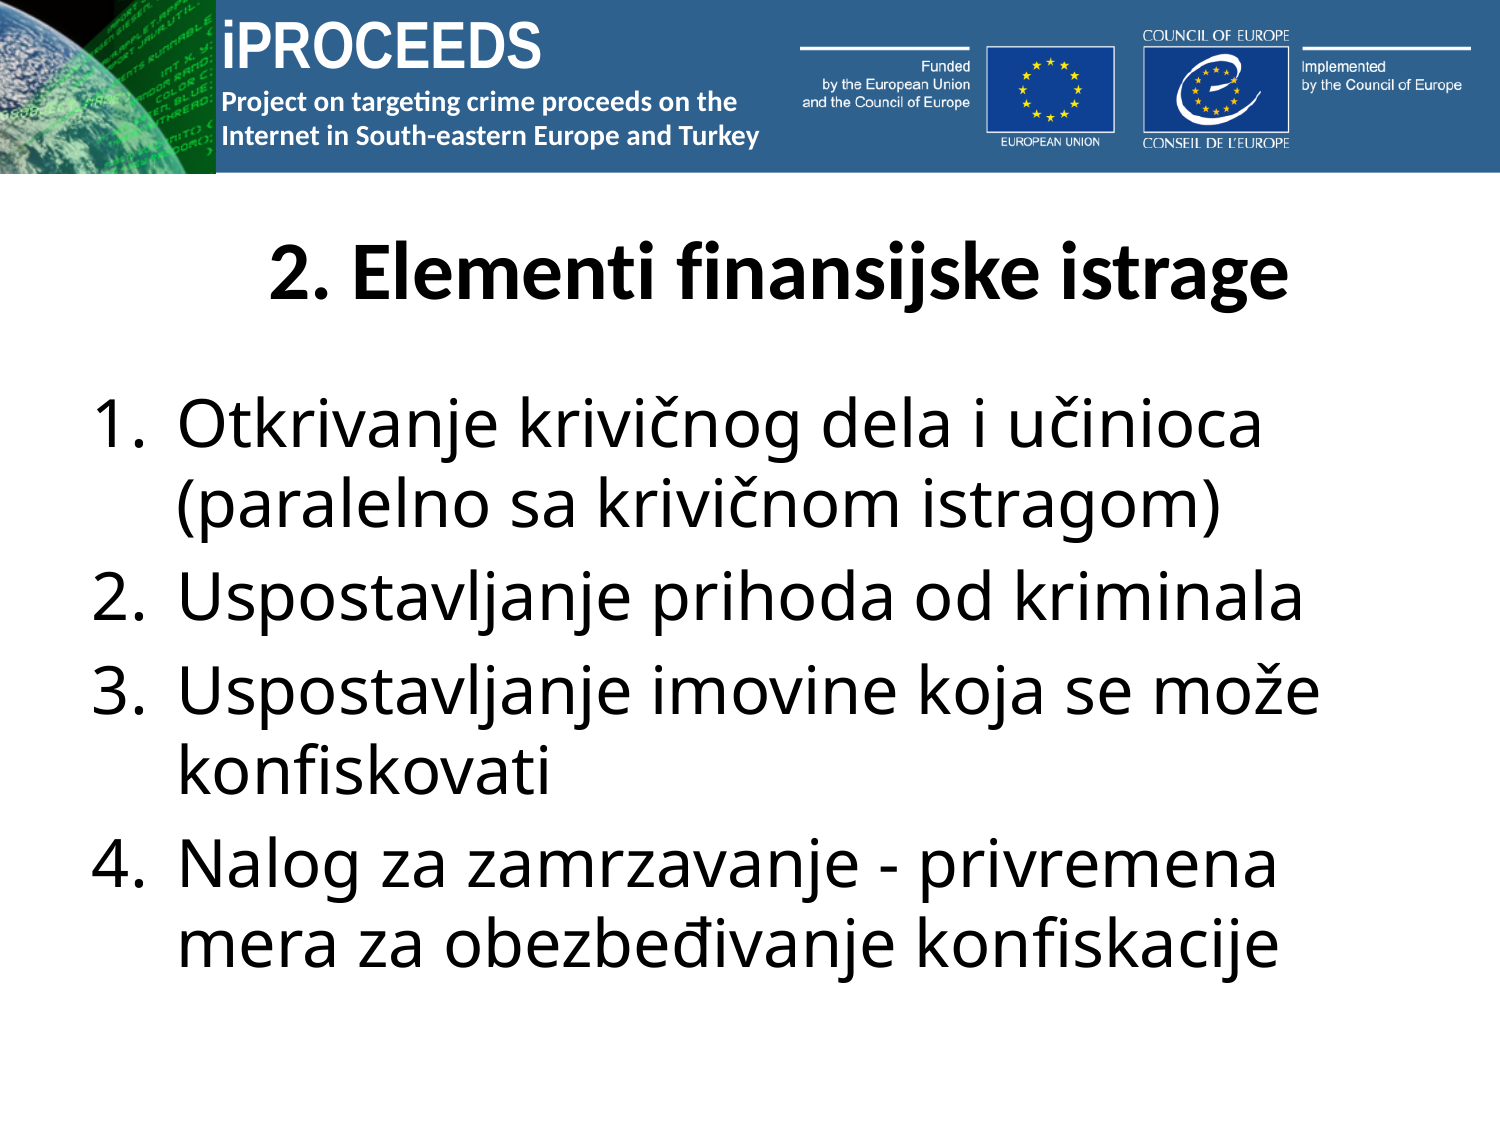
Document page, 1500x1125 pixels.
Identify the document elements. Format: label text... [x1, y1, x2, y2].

title 2. Elementi finansijske istrage [76, 172, 1483, 361]
picture [800, 30, 1471, 148]
list Otkrivanje krivičnog dela i učinioca (paralelno sa krivičnom istragom) Uspostavljanje prihoda od kriminala Uspostavljanje imovine koja se može konfiskovati Nalog za zamrzavanje - privremena mera za obezbeđivanje konfiskacije [76, 373, 1428, 1017]
picture [0, 0, 216, 174]
